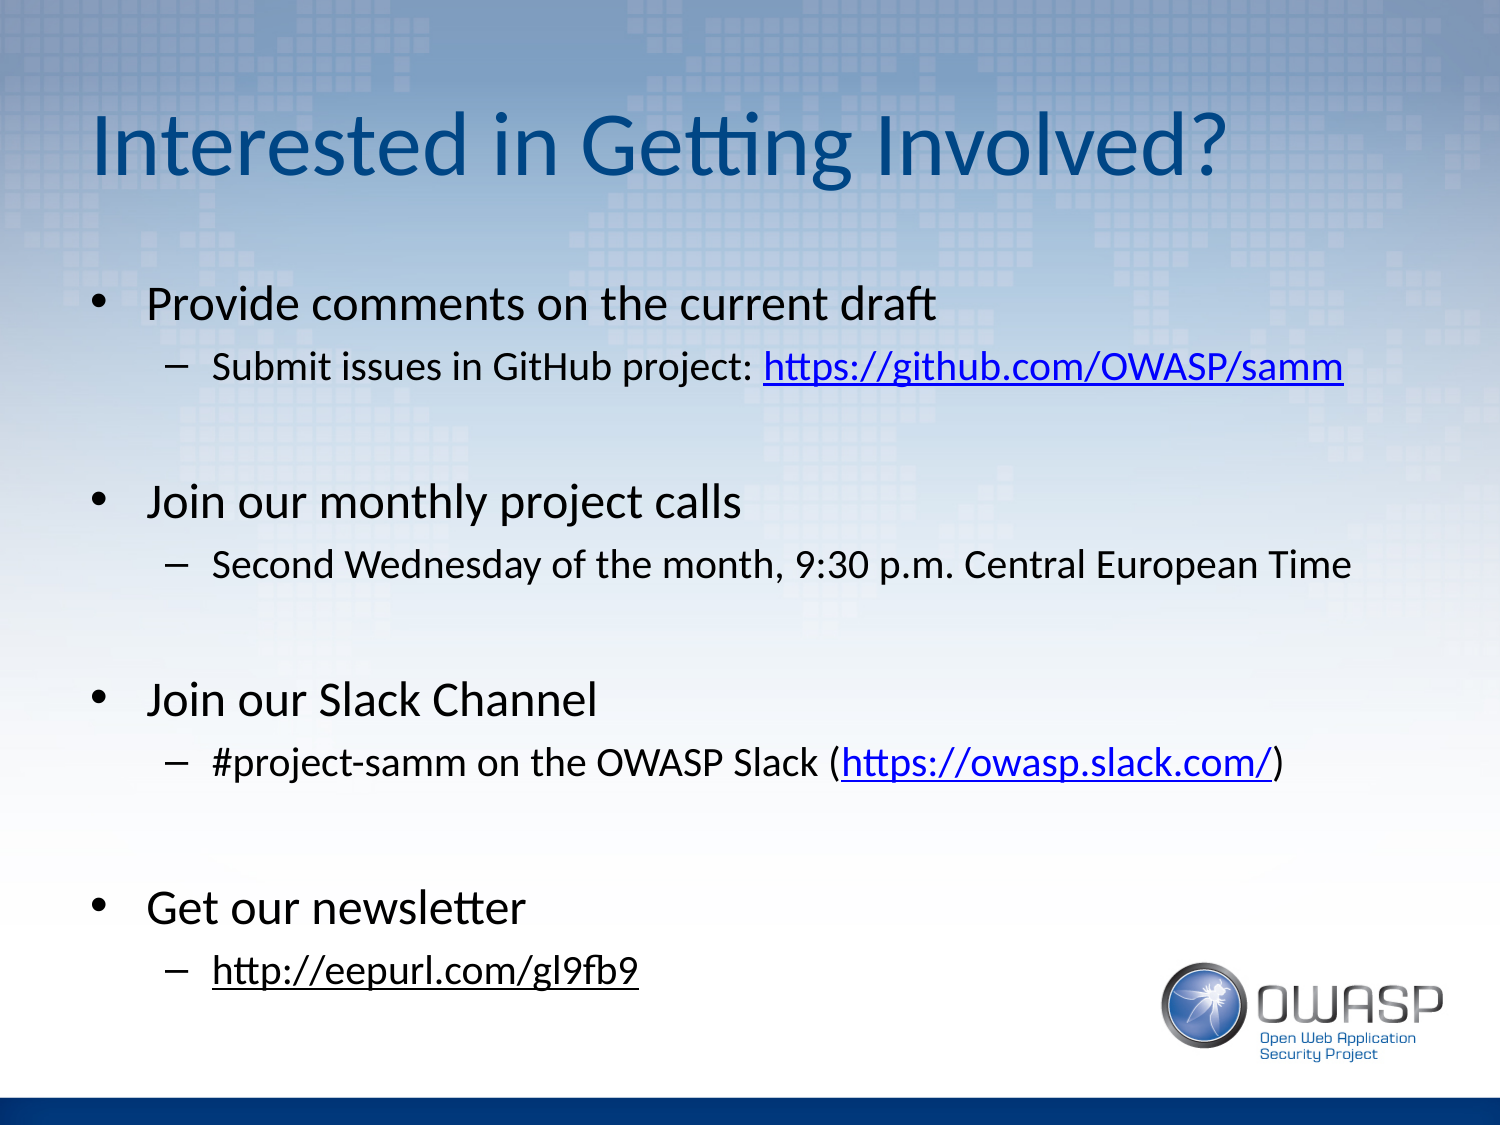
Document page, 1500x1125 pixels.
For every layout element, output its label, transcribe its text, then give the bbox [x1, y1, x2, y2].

title Interested in Getting Involved? [75, 45, 1425, 233]
list Provide comments on the current draft Submit issues in GitHub project: https://github.com/OWASP/samm Join our monthly project calls Second Wednesday of the month, 9:30 p.m. Central European Time Join our Slack Channel #project-samm on the OWASP Slack (https://owasp.slack.com/) Get our newsletter http://eepurl.com/gl9fb9 [75, 262, 1425, 1018]
picture [0, 0, 1500, 1125]
